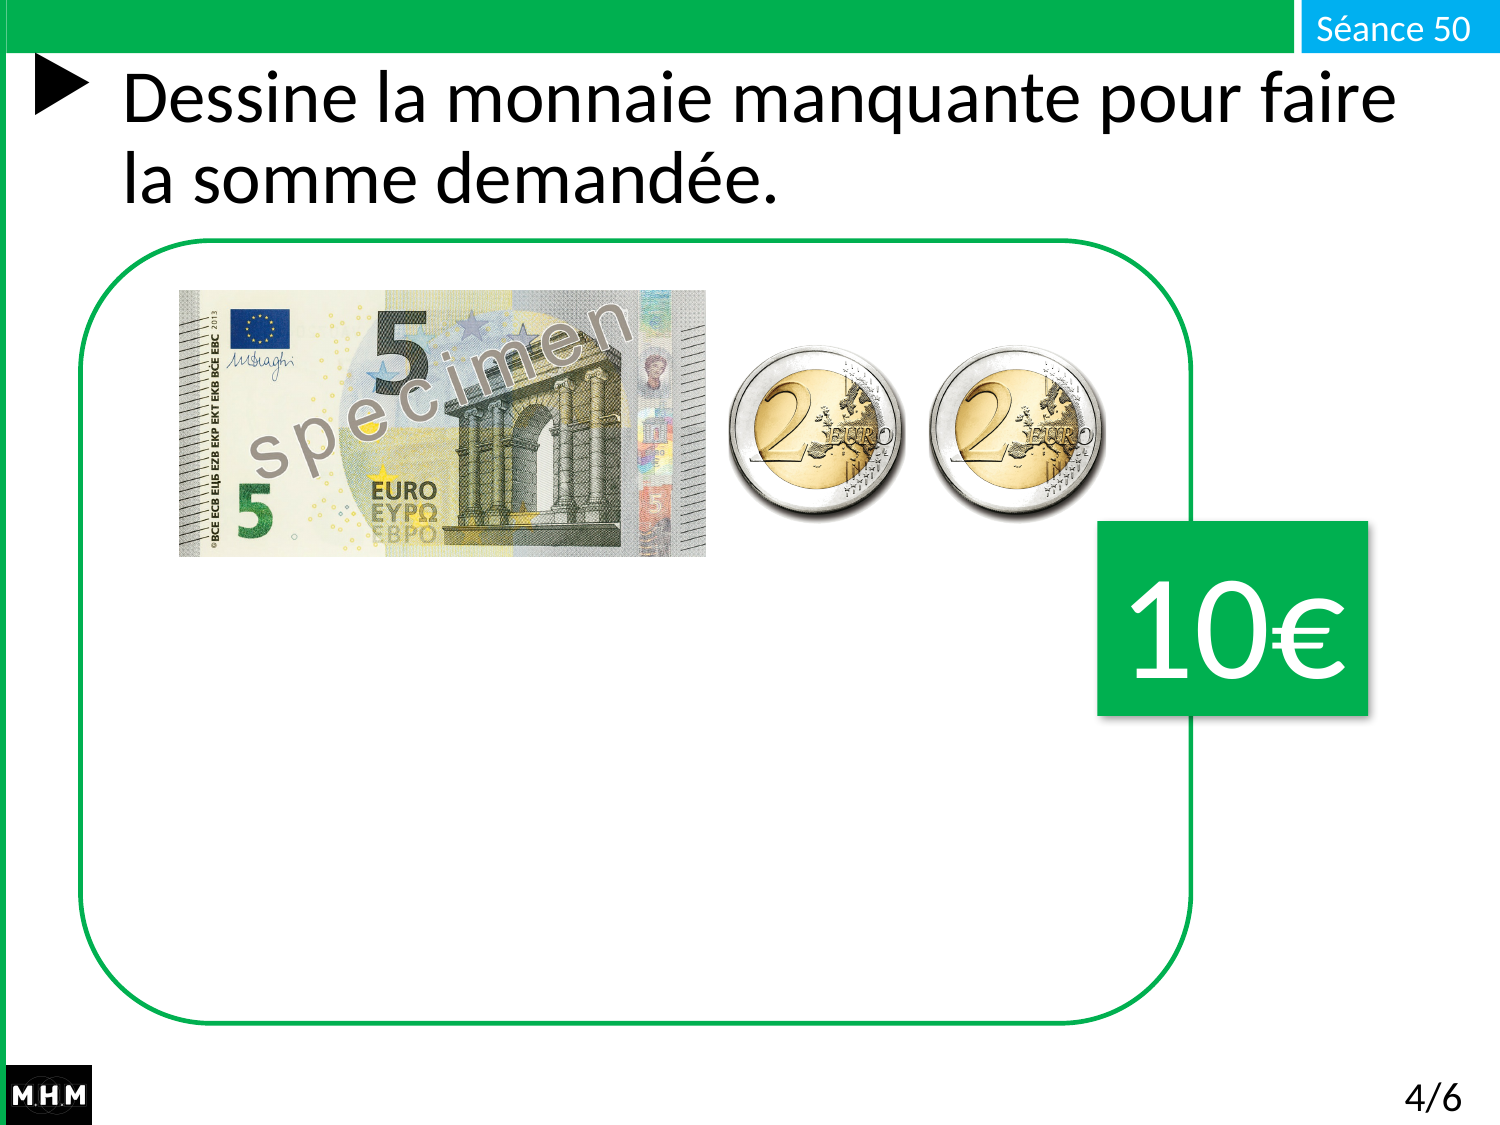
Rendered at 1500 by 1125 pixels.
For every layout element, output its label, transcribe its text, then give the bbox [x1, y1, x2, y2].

picture [728, 341, 906, 530]
text_box 10€ [1097, 521, 1369, 716]
title Dessine la monnaie manquante pour faire la somme demandée. [13, 58, 1453, 219]
picture [928, 341, 1107, 530]
picture [179, 290, 706, 557]
text_box [79, 239, 1192, 1025]
picture [6, 1065, 92, 1125]
text_box 4/6 [1389, 1068, 1500, 1125]
